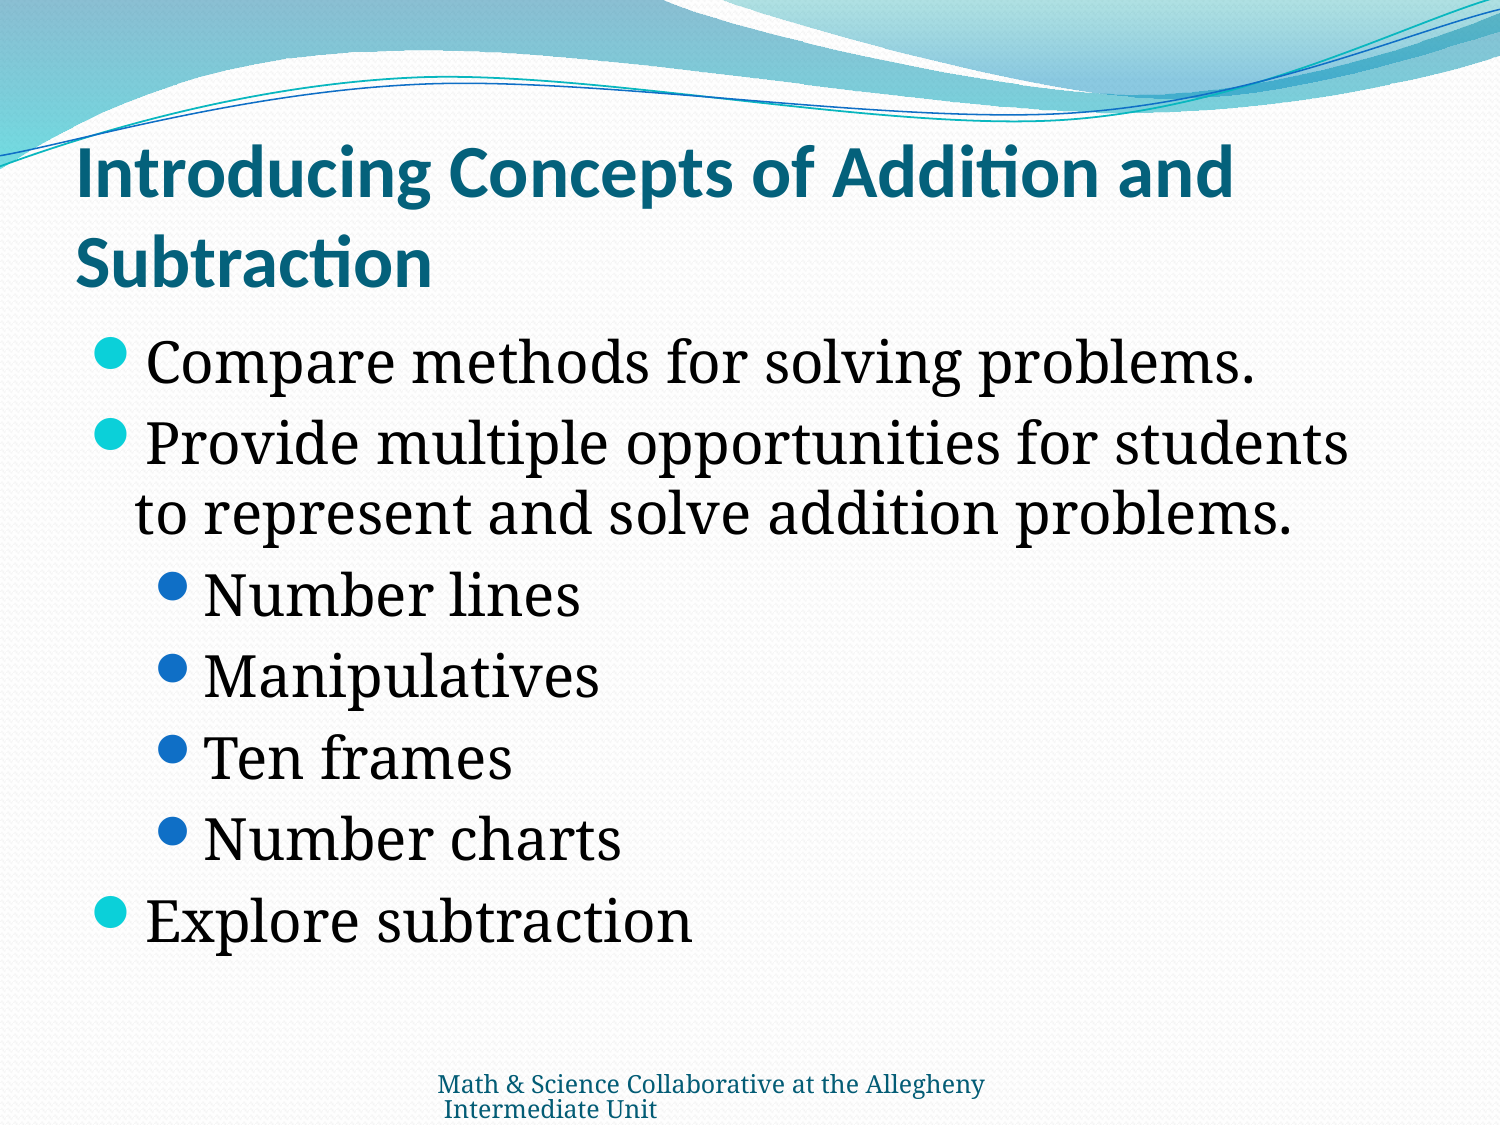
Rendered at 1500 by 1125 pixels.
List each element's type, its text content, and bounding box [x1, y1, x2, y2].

title Introducing Concepts of Addition and Subtraction [75, 115, 1425, 303]
footer Math & Science Collaborative at the Allegheny Intermediate Unit [437, 1042, 988, 1103]
list Compare methods for solving problems. Provide multiple opportunities for students to represent and solve addition problems. Number lines Manipulatives Ten frames Number charts Explore subtraction [75, 317, 1425, 1038]
